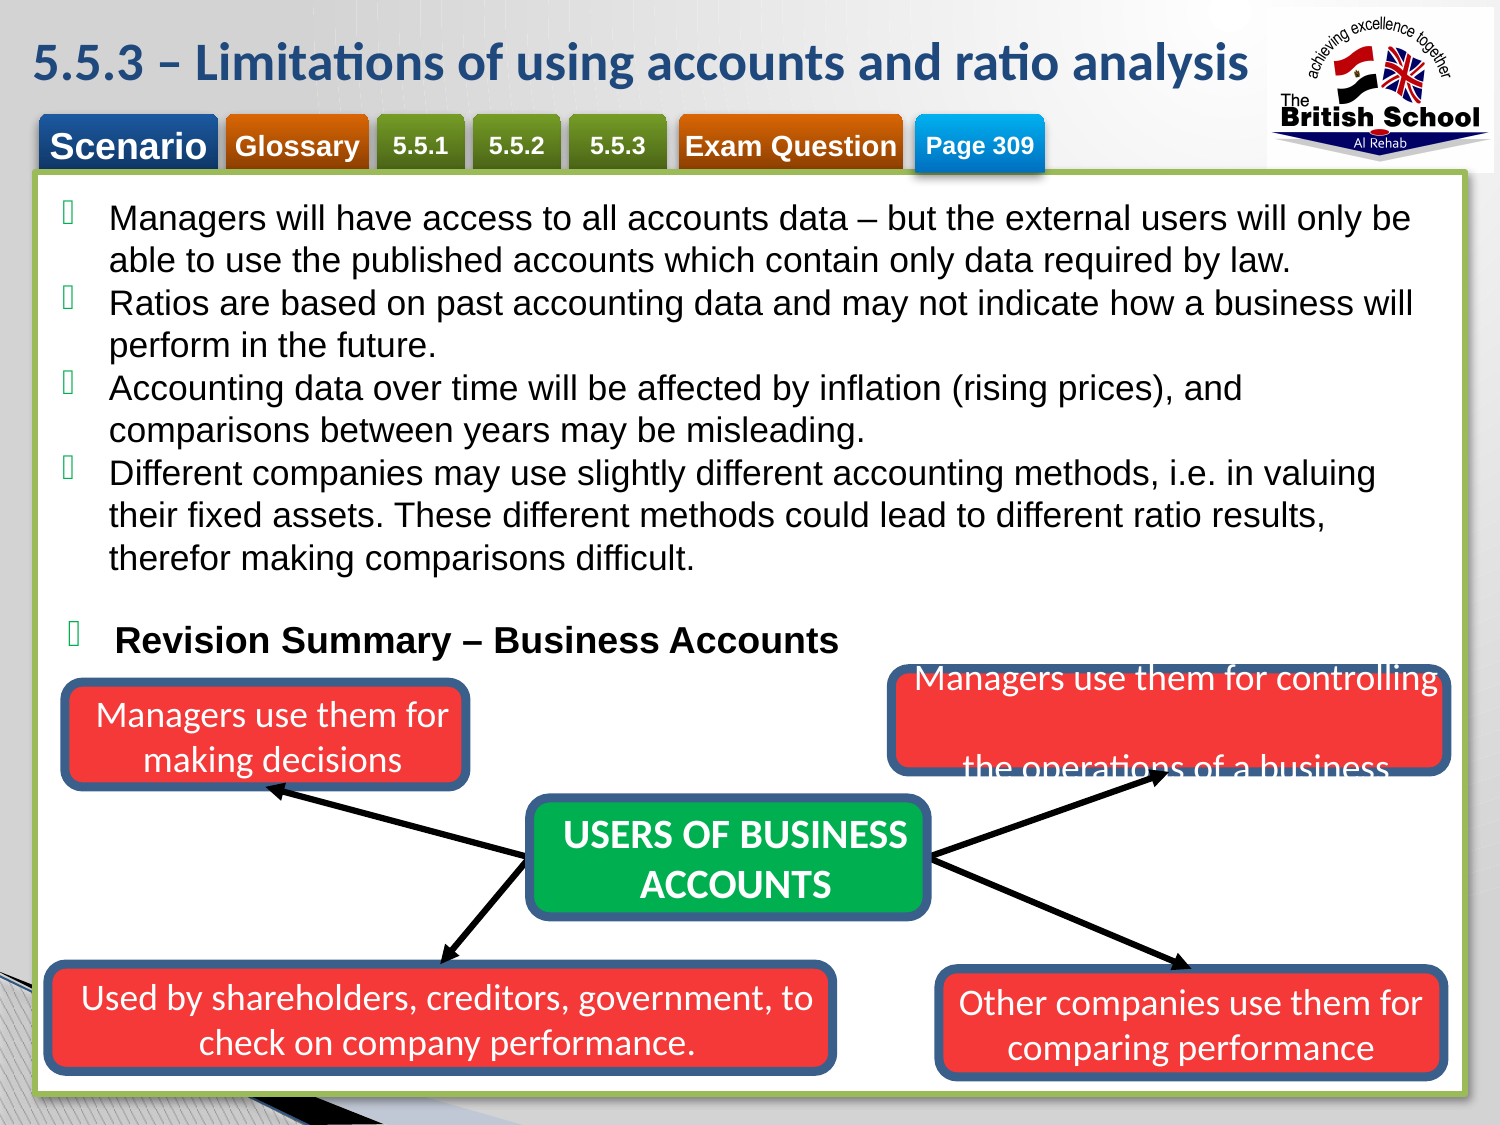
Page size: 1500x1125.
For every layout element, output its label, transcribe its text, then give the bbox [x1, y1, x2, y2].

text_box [64, 681, 530, 857]
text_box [891, 668, 1448, 858]
picture [281, 1114, 303, 1125]
title 5.5.3 – Limitations of using accounts and ratio analysis [17, 7, 1282, 110]
picture [1267, 7, 1495, 173]
text_box USERS OF BUSINESS ACCOUNTS [535, 793, 921, 922]
text_box Revision Summary – Business Accounts [53, 608, 869, 668]
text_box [926, 867, 1445, 1078]
text_box Managers will have access to all accounts data – but the external users will only be able to use the published accounts which contain only data required by law. Ratios are based on past accounting data and may not indicate how a business will perform in the future. Accounting data over time will be affected by inflation (rising prices), and comparisons between years may be misleading. Different companies may use slightly different accounting methods, i.e. in valuing their fixed assets. These different methods could lead to different ratio results, therefor making comparisons difficult. [47, 187, 1447, 585]
text_box Page 309 [915, 114, 1046, 173]
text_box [47, 857, 833, 1072]
